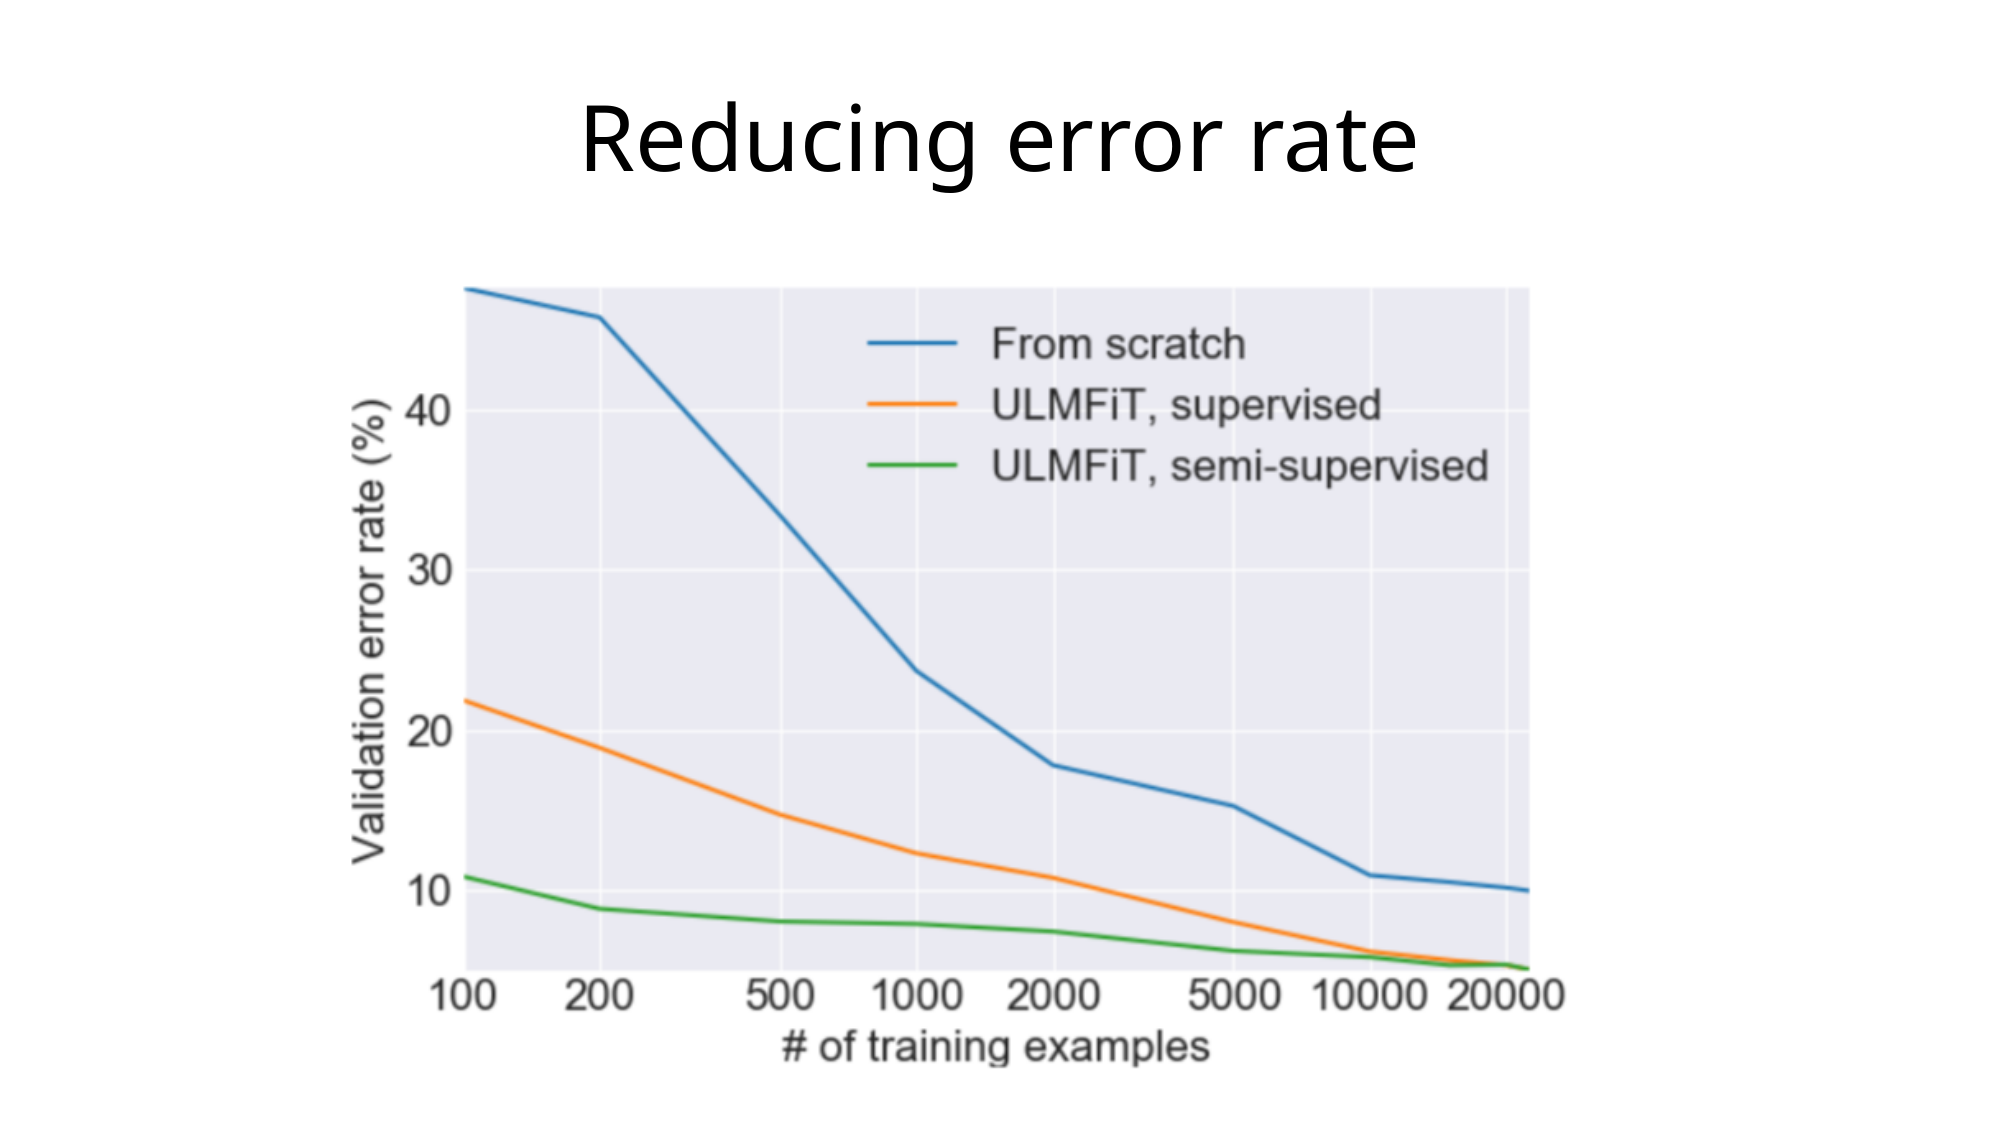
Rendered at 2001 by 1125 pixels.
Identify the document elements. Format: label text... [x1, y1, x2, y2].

title Reducing error rate [137, 32, 1863, 251]
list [313, 249, 1578, 1093]
